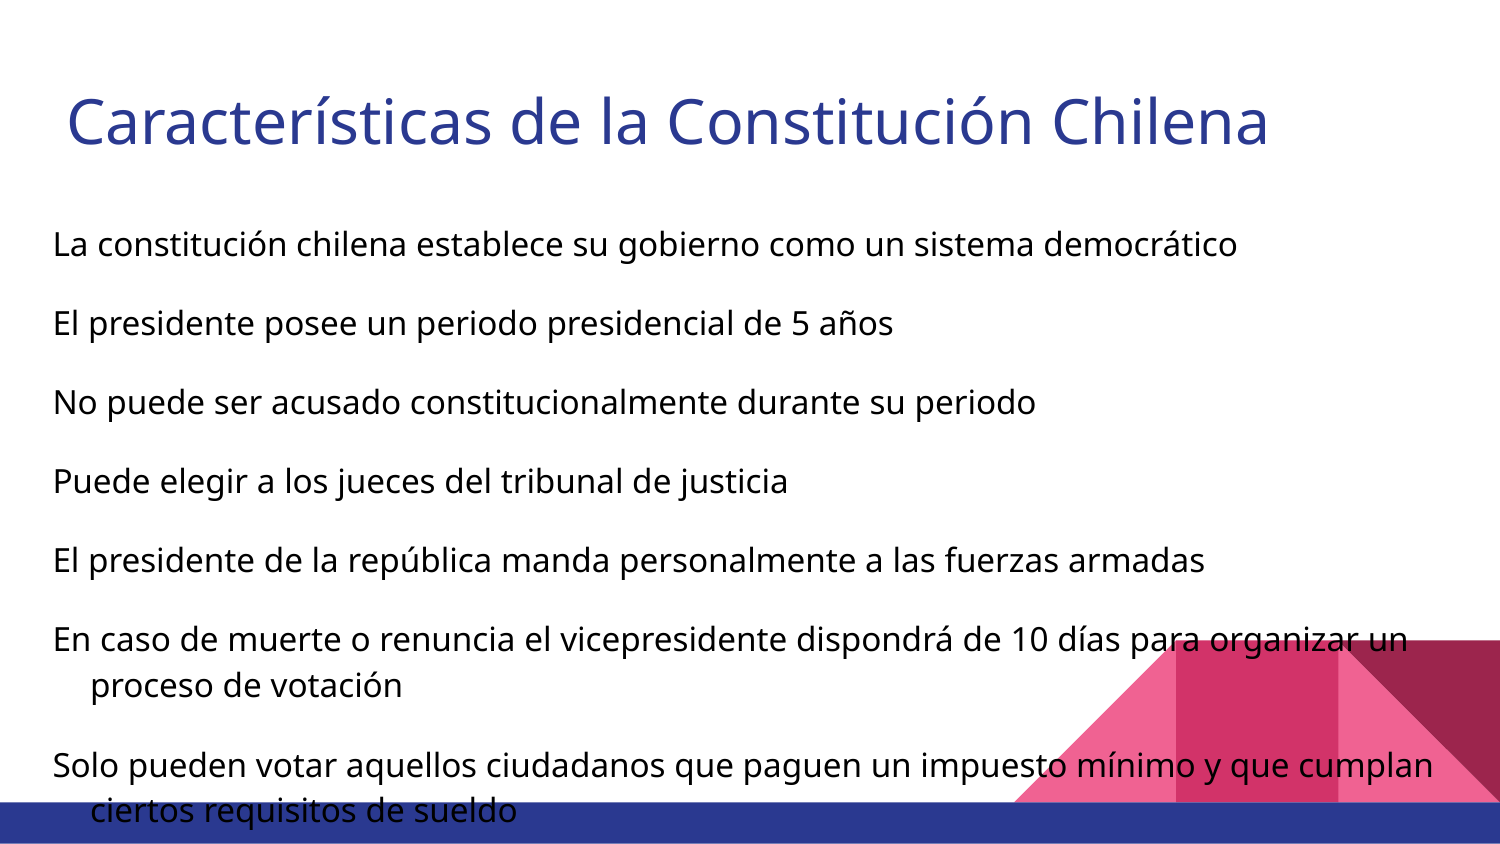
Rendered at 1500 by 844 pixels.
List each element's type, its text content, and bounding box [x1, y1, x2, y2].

list La constitución chilena establece su gobierno como un sistema democrático El presidente posee un periodo presidencial de 5 años No puede ser acusado constitucionalmente durante su periodo Puede elegir a los jueces del tribunal de justicia El presidente de la república manda personalmente a las fuerzas armadas En caso de muerte o renuncia el vicepresidente dispondrá de 10 días para organizar un proceso de votación Solo pueden votar aquellos ciudadanos que paguen un impuesto mínimo y que cumplan ciertos requisitos de sueldo Se establece la religión católica como oficial y se prohíbe cualquier manifestación pública de otras creencias [0, 201, 1500, 844]
title Características de la Constitución Chilena [51, 67, 1449, 167]
